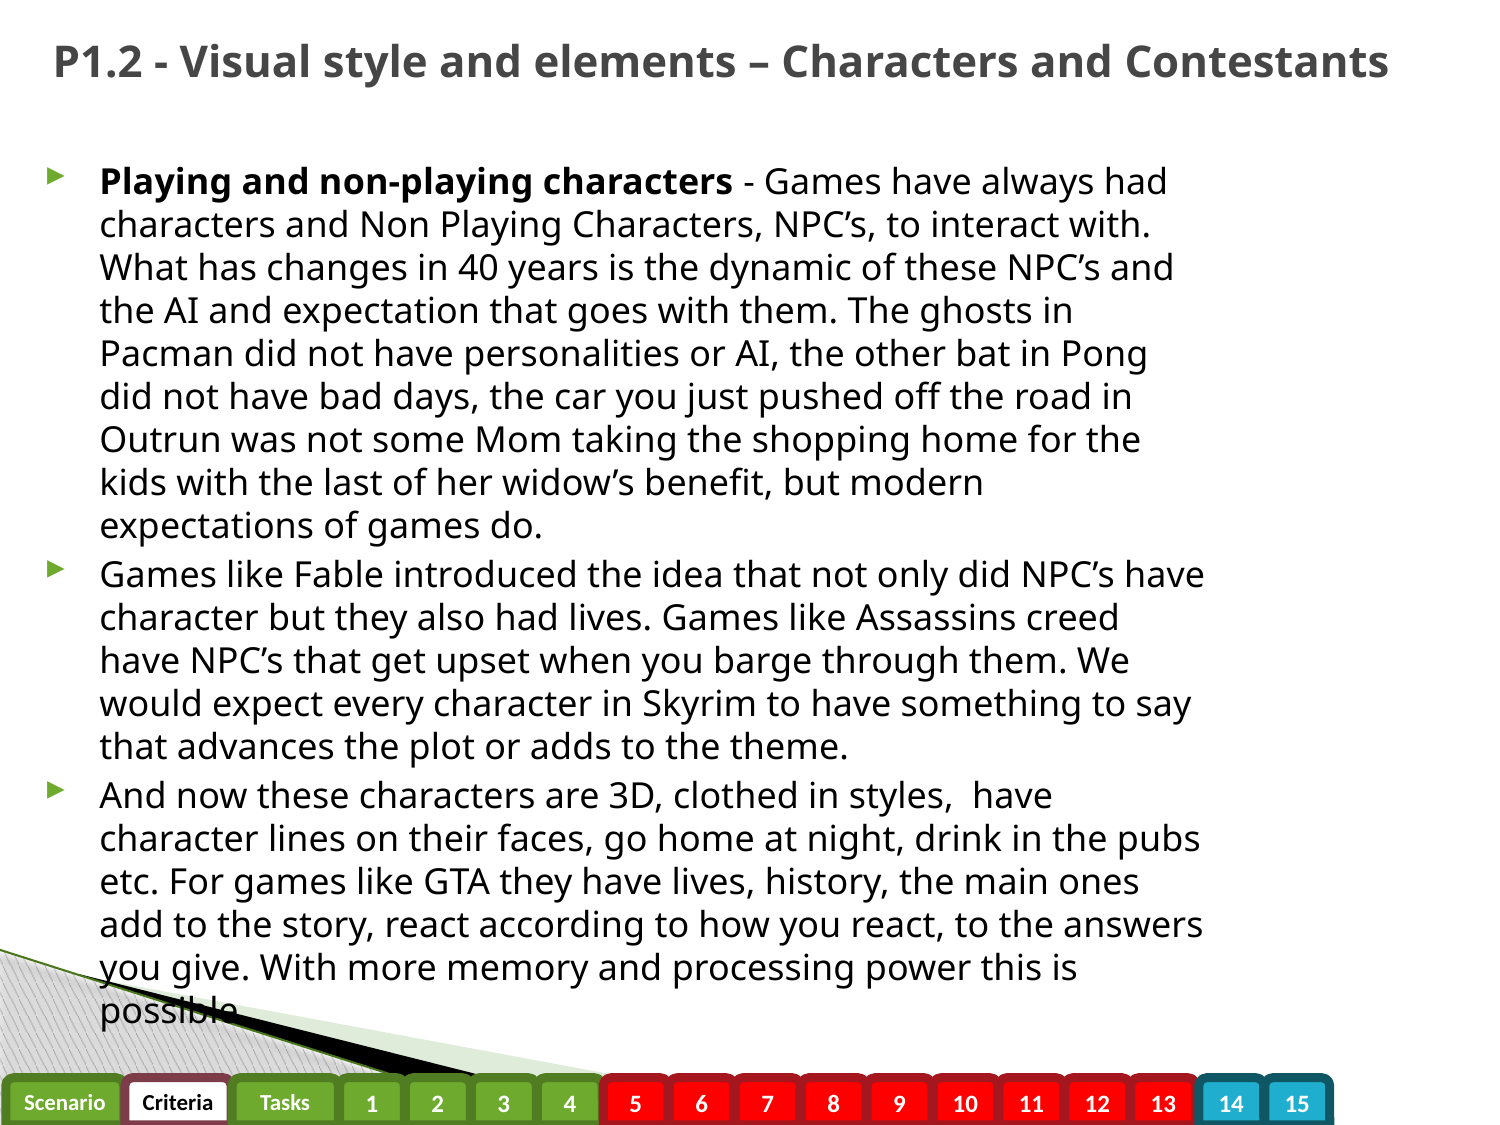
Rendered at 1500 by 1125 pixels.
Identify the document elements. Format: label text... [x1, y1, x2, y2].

list Playing and non-playing characters - Games have always had characters and Non Playing Characters, NPC’s, to interact with. What has changes in 40 years is the dynamic of these NPC’s and the AI and expectation that goes with them. The ghosts in Pacman did not have personalities or AI, the other bat in Pong did not have bad days, the car you just pushed off the road in Outrun was not some Mom taking the shopping home for the kids with the last of her widow’s benefit, but modern expectations of games do. Games like Fable introduced the idea that not only did NPC’s have character but they also had lives. Games like Assassins creed have NPC’s that get upset when you barge through them. We would expect every character in Skyrim to have something to say that advances the plot or adds to the theme. And now these characters are 3D, clothed in styles, have character lines on their faces, go home at night, drink in the pubs etc. For games like GTA they have lives, history, the main ones add to the story, react according to how you react, to the answers you give. With more memory and processing power this is possible. [29, 150, 1223, 1047]
title P1.2 - Visual style and elements – Characters and Contestants [37, 19, 1471, 102]
